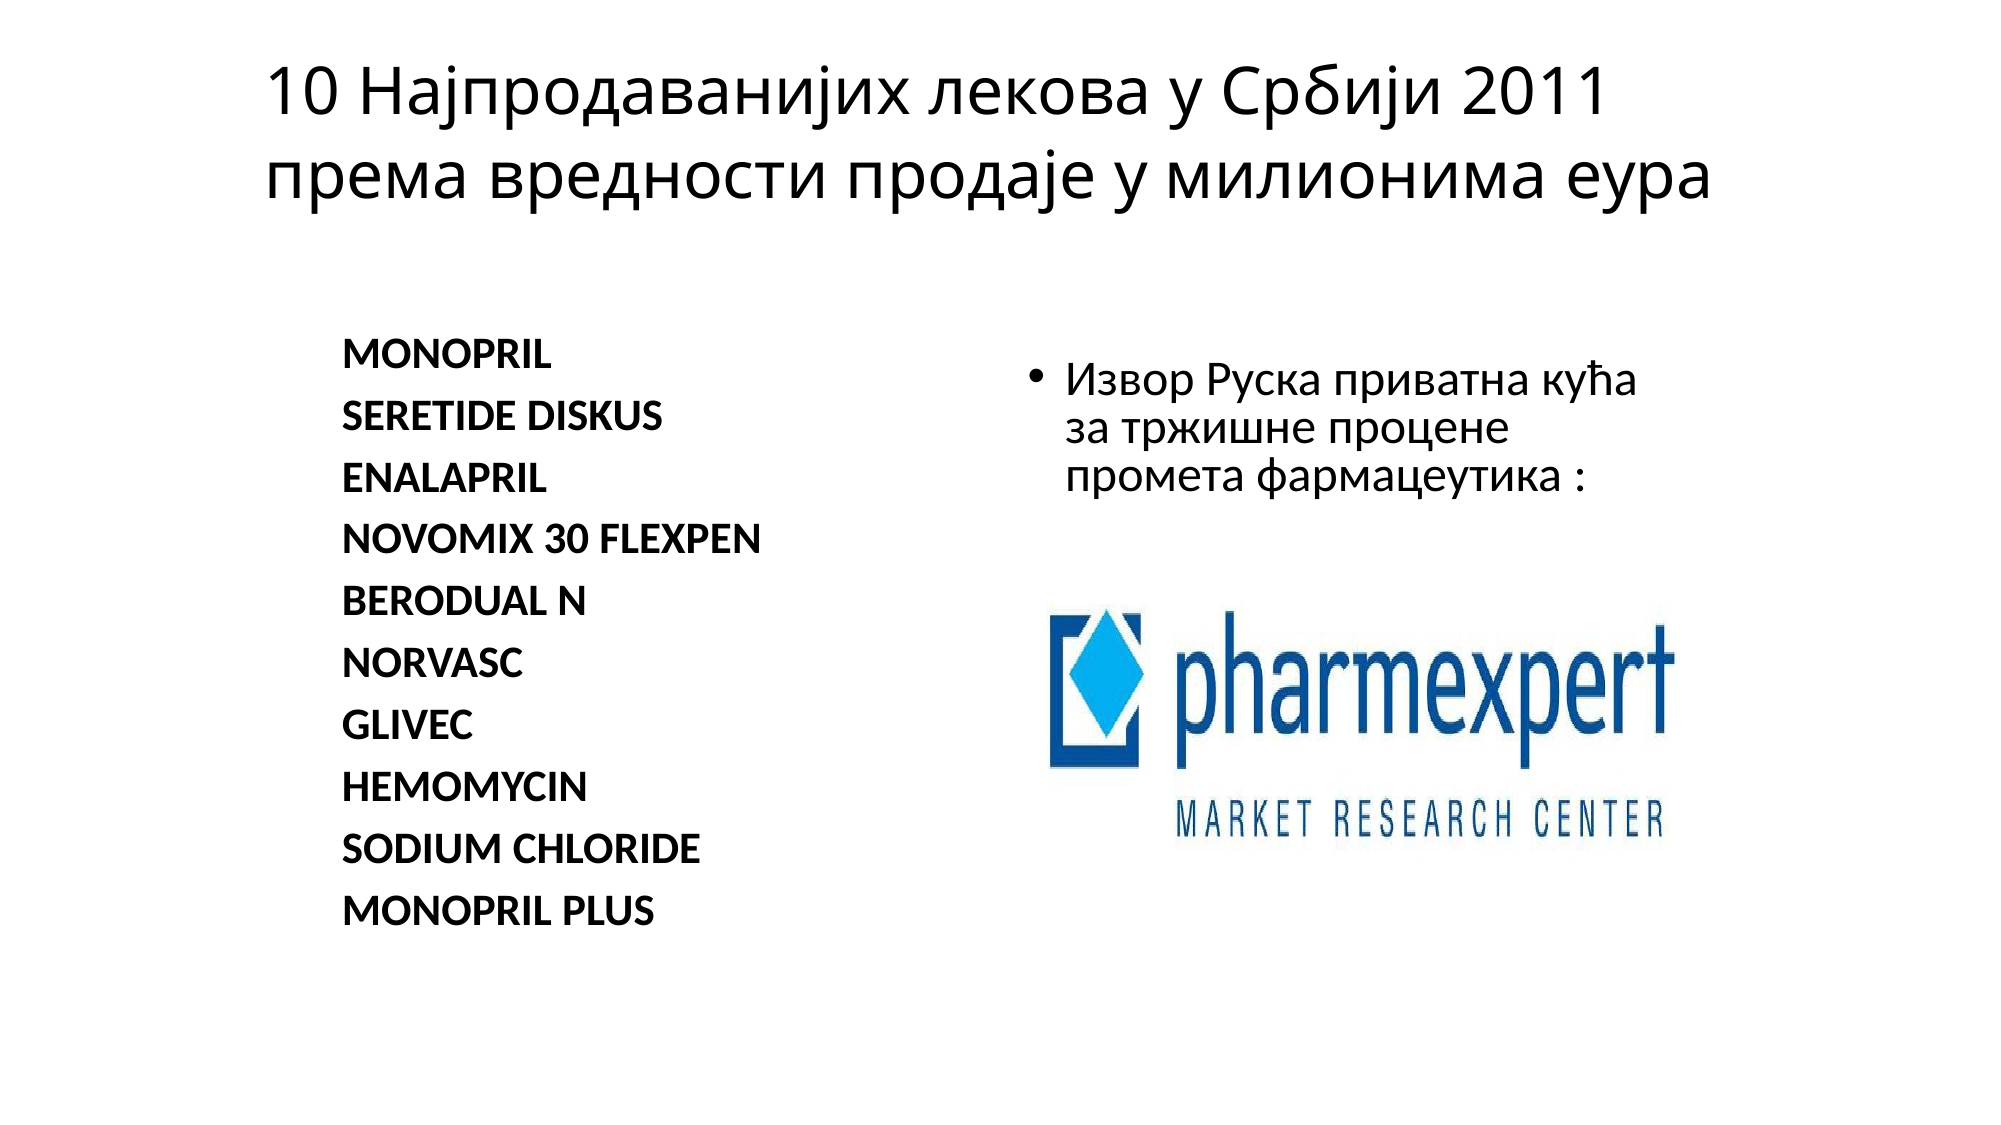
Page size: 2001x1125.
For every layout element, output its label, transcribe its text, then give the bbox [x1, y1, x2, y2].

picture [1035, 550, 1694, 882]
list Извор Руска приватна кућа за тржишне процeне промета фармацеутика : [1012, 350, 1675, 1005]
title 10 Најпродаванијих лекова у Србији 2011 према вредности продаје у милионима еура [249, 42, 1750, 231]
list MONOPRIL SERETIDE DISKUS ENALAPRIL NOVOMIX 30 FLEXPEN BERODUAL N NORVASC GLIVEC HEMOMYCIN SODIUM CHLORIDE MONOPRIL PLUS [326, 326, 990, 1069]
